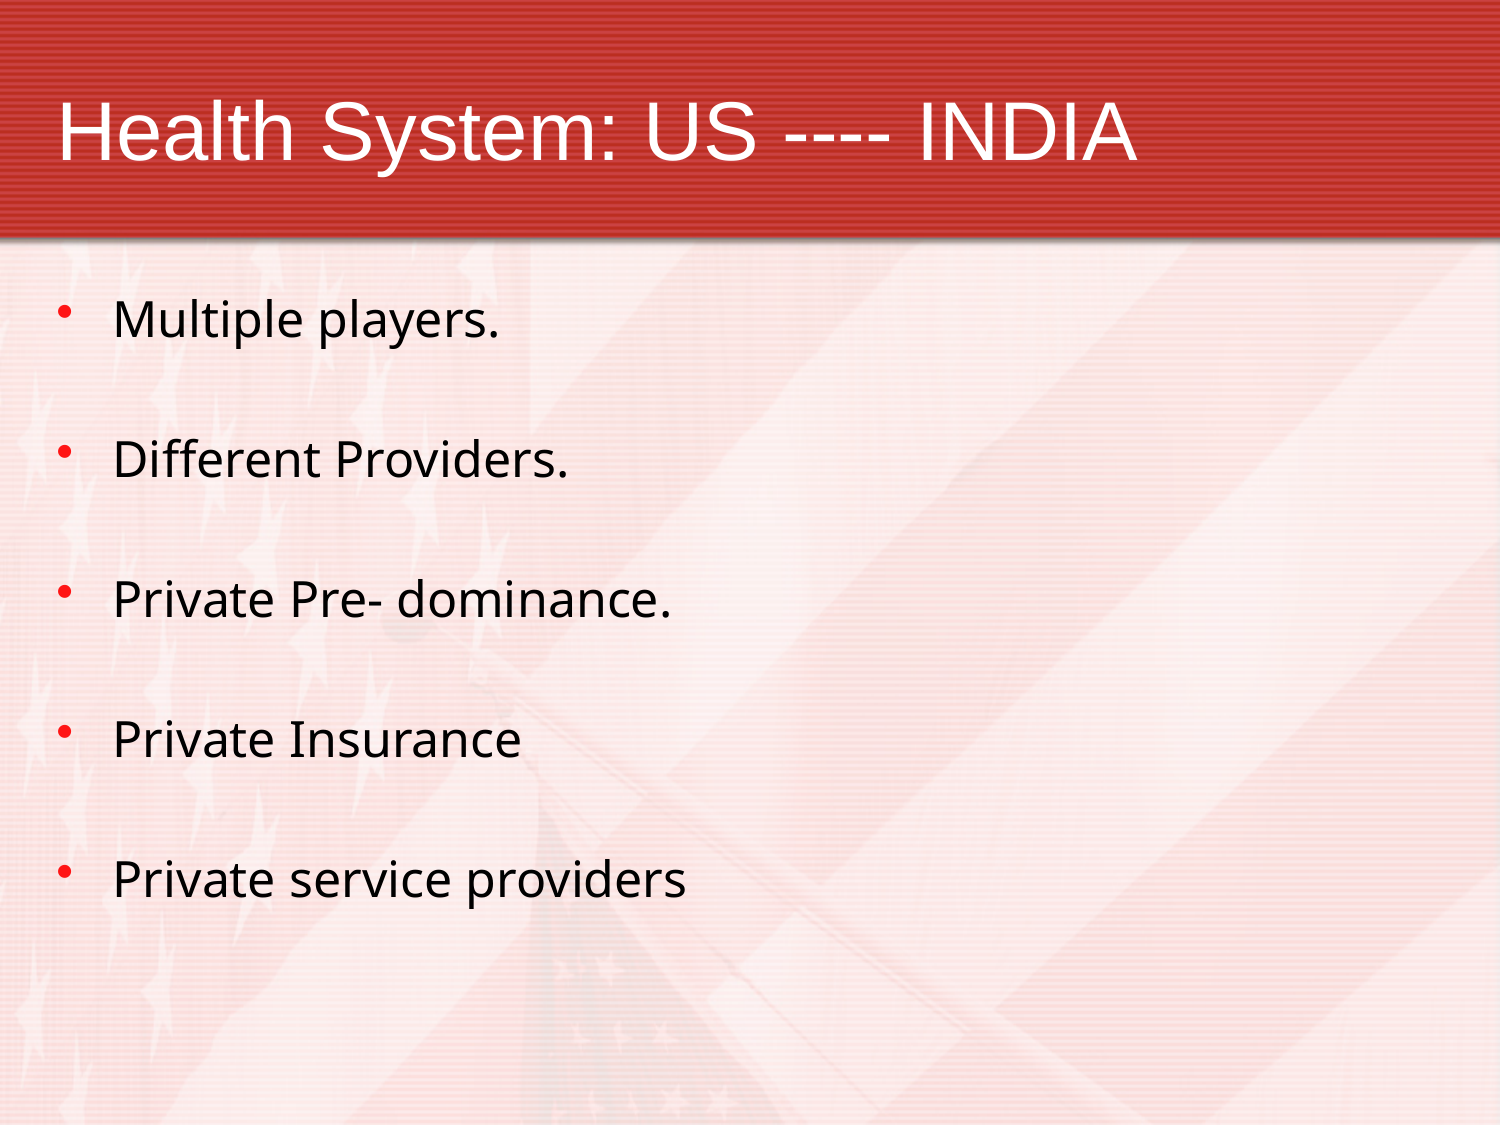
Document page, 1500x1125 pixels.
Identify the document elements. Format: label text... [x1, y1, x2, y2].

title Health System: US ---- INDIA [41, 42, 1459, 186]
picture [0, 0, 1500, 1125]
list Multiple players. Different Providers. Private Pre- dominance. Private Insurance Private service providers [41, 279, 1459, 1094]
